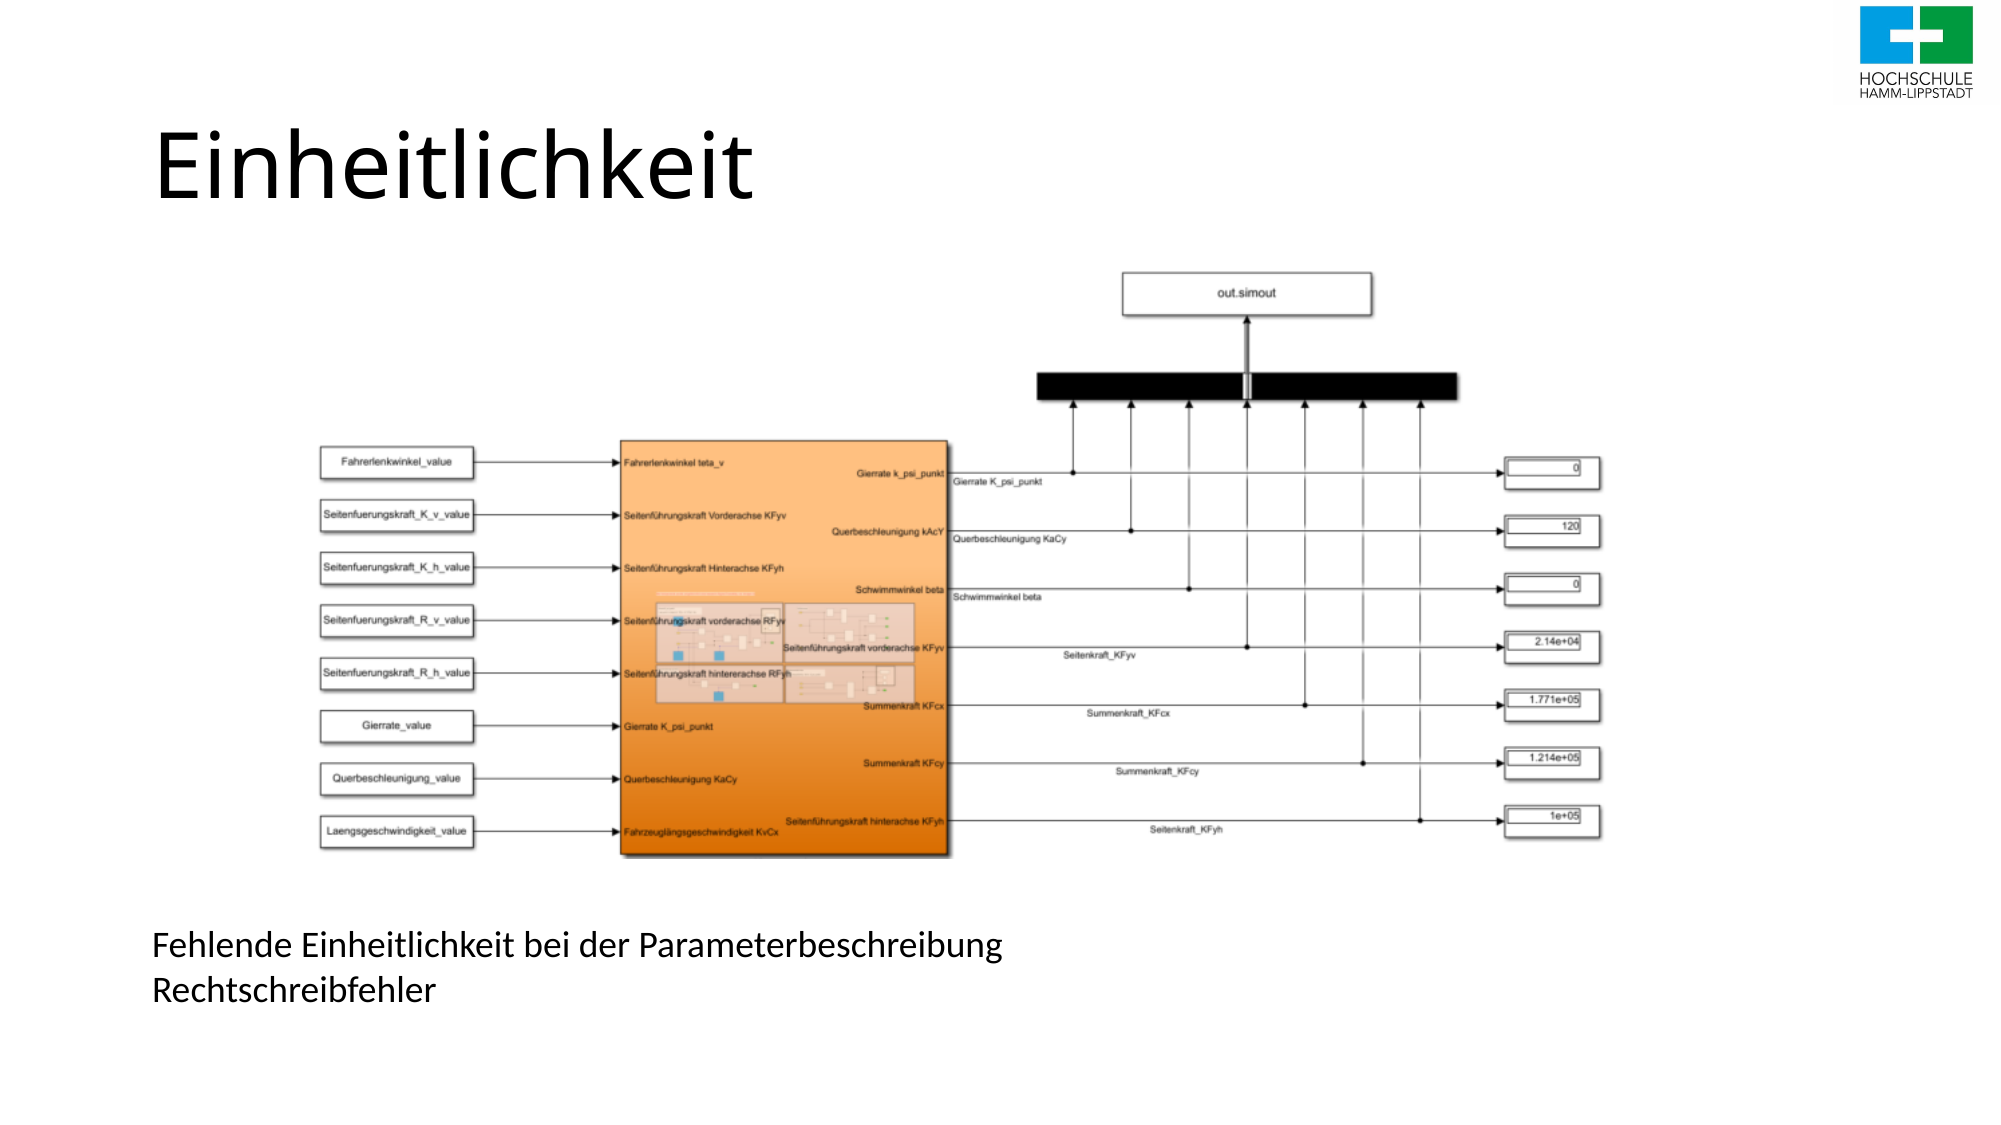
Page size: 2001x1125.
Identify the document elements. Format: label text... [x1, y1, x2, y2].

title Einheitlichkeit [137, 59, 1863, 278]
picture [315, 266, 1627, 859]
picture [1833, 0, 2000, 105]
text_box Fehlende Einheitlichkeit bei der Parameterbeschreibung Rechtschreibfehler [137, 912, 1805, 1017]
